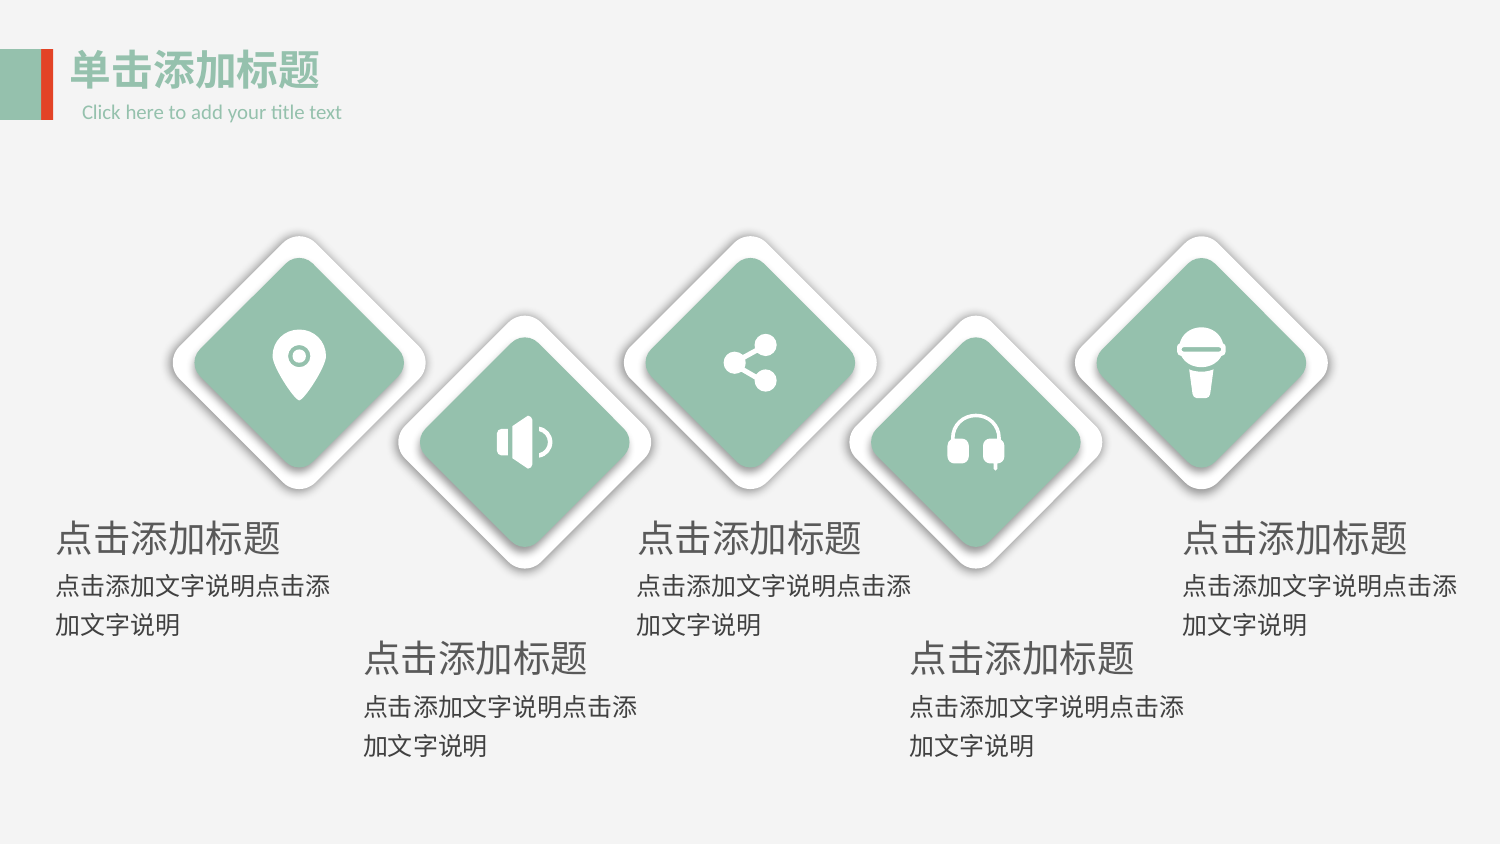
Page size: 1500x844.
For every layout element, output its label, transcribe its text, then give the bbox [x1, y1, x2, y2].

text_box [879, 345, 1072, 539]
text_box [0, 49, 54, 120]
text_box 点击添加文字说明点击添加文字说明 [1167, 554, 1481, 647]
text_box 点击添加文字说明点击添加文字说明 [895, 674, 1208, 768]
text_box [203, 266, 396, 459]
text_box 点击添加文字说明点击添加文字说明 [41, 554, 354, 647]
text_box 点击添加标题 [1167, 507, 1434, 554]
text_box 点击添加文字说明点击添加文字说明 [622, 554, 935, 647]
text_box 点击添加标题 [41, 507, 307, 554]
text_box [428, 345, 621, 539]
text_box Click here to add your title text [67, 91, 358, 131]
text_box 单击添加标题 [55, 36, 336, 102]
text_box 点击添加标题 [895, 628, 1161, 674]
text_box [654, 266, 847, 459]
text_box 点击添加标题 [348, 628, 614, 674]
text_box 点击添加文字说明点击添加文字说明 [348, 674, 661, 768]
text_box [1105, 266, 1298, 459]
text_box 点击添加标题 [622, 507, 888, 554]
